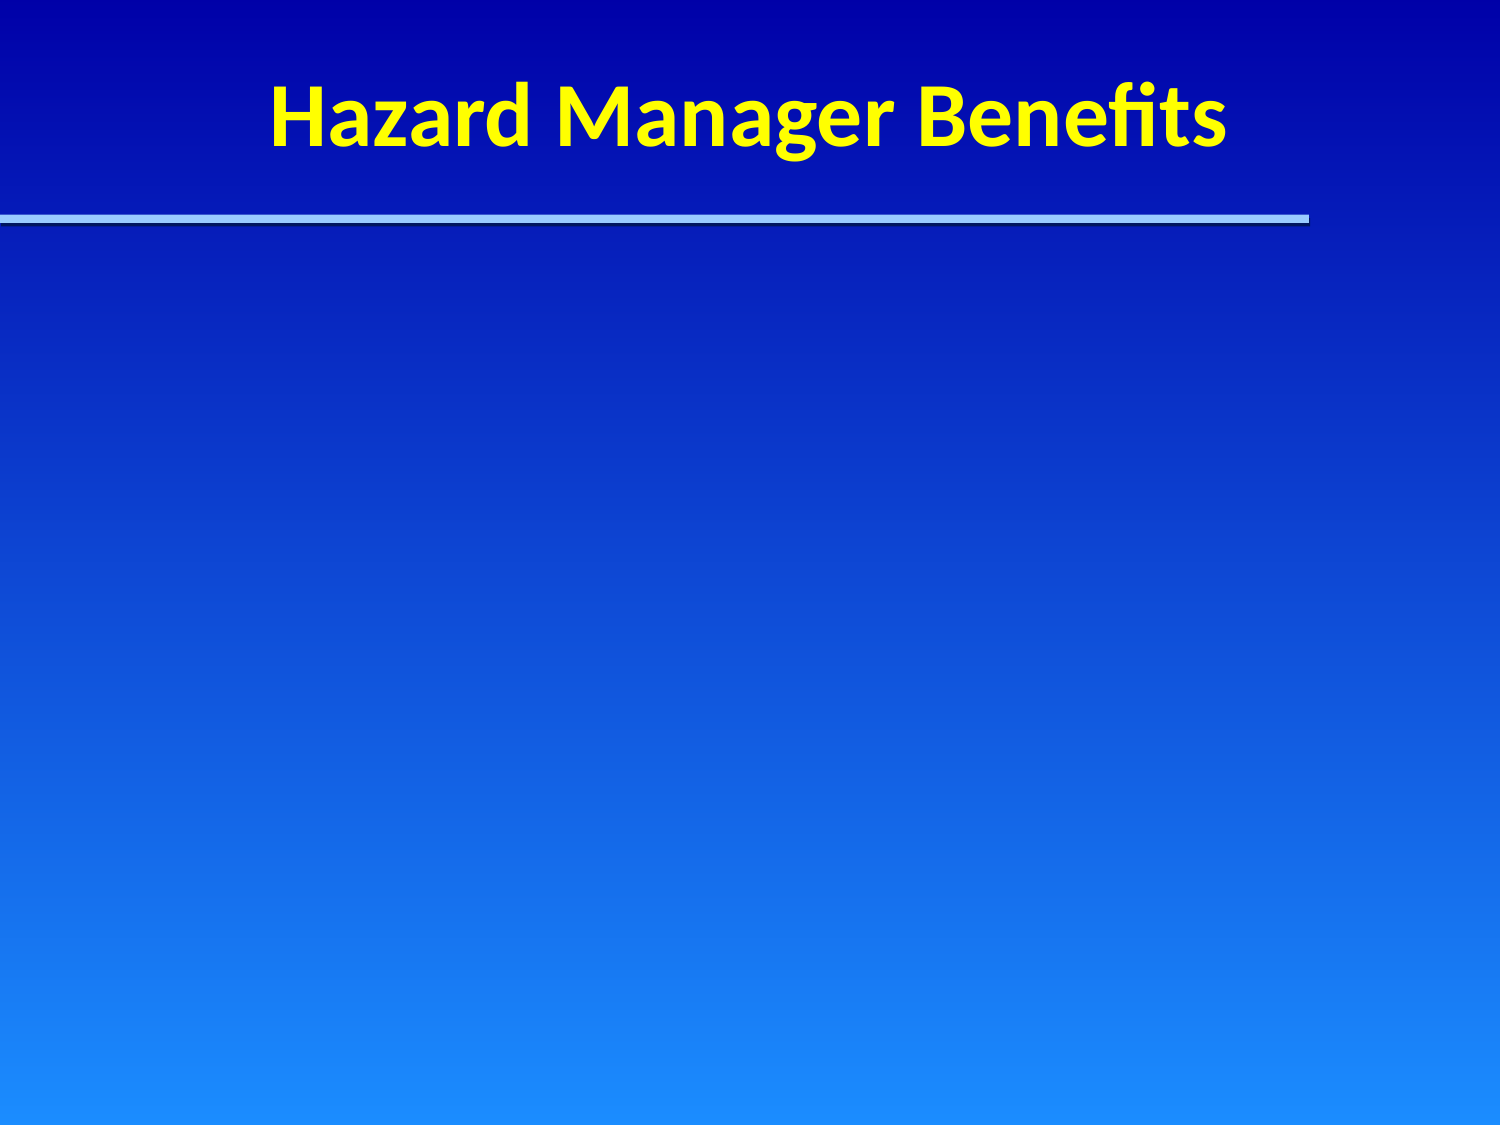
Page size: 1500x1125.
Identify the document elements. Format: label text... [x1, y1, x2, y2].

text_box Hazard Manager Benefits [254, 47, 1244, 173]
